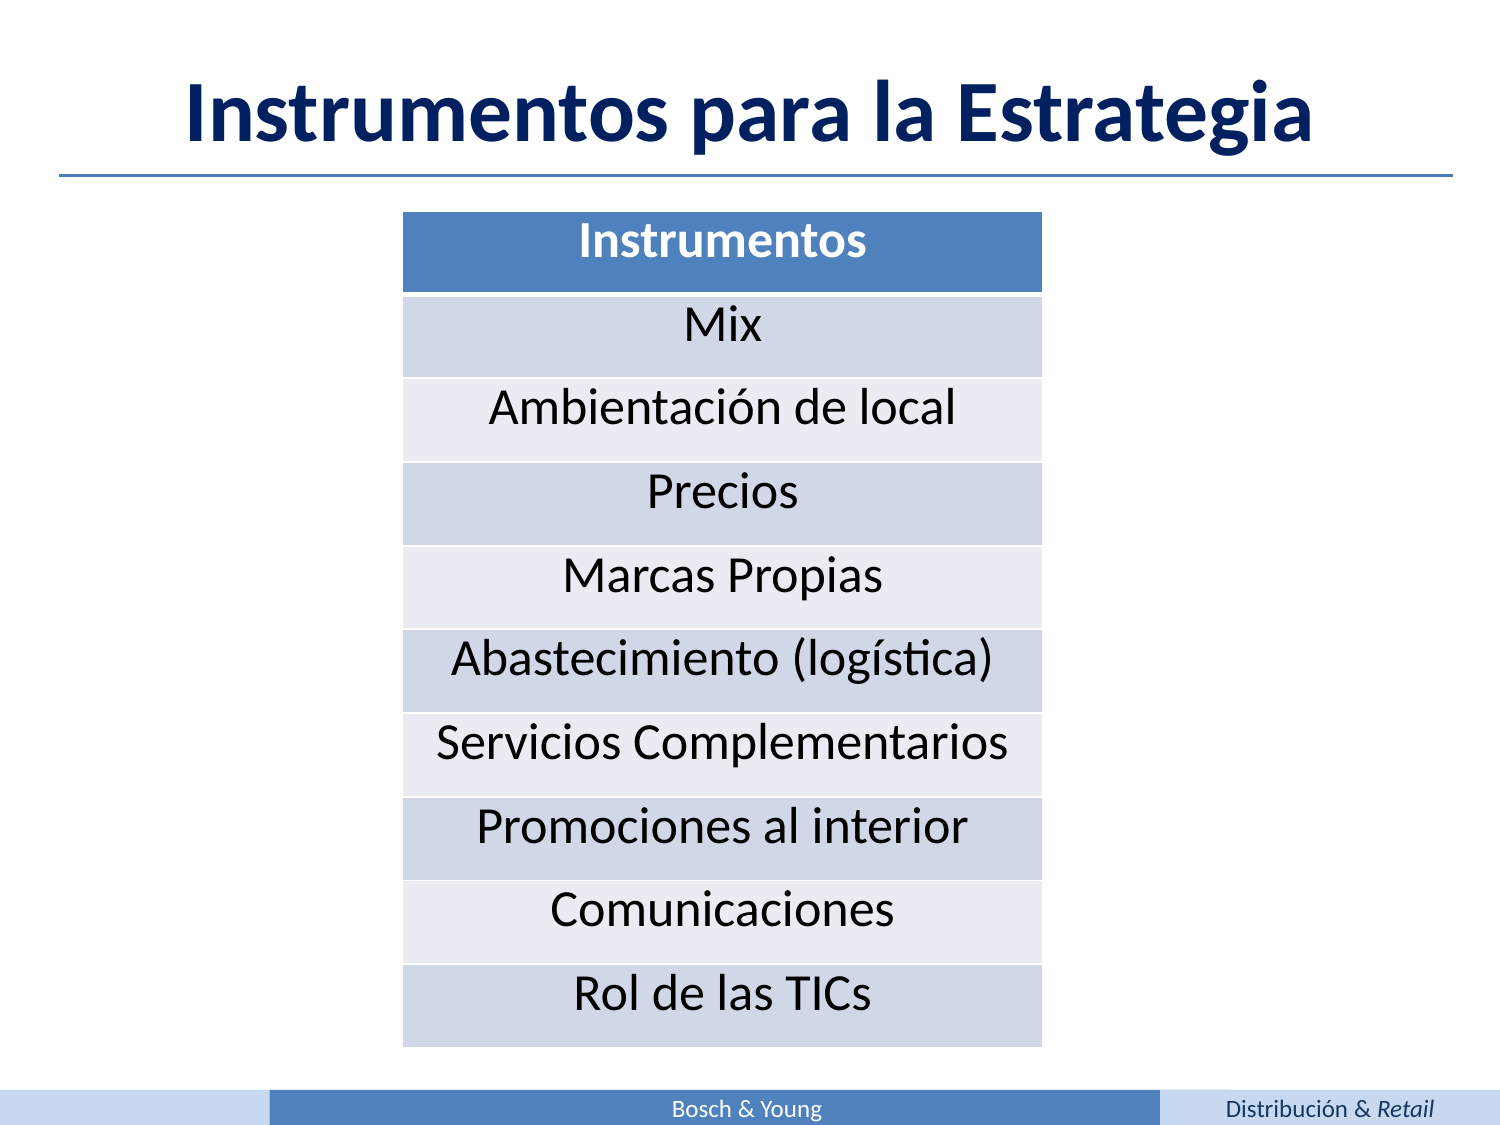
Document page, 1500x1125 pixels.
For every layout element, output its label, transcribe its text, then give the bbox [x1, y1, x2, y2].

text_box Bosch & Young [272, 1088, 1158, 1125]
table_cell Comunicaciones [403, 881, 1042, 963]
table_cell Servicios Complementarios [403, 714, 1042, 796]
text_box [0, 1088, 272, 1125]
table_header Instrumentos [403, 212, 1042, 292]
table_cell Mix [403, 297, 1042, 377]
table_cell Precios [403, 463, 1042, 545]
table_cell Abastecimiento (logística) [403, 630, 1042, 712]
text_box Distribución & Retail [1158, 1088, 1500, 1125]
table_cell Promociones al interior [403, 798, 1042, 880]
table_cell Marcas Propias [403, 547, 1042, 628]
text_box Instrumentos para la Estrategia [35, 46, 1465, 167]
table_cell Ambientación de local [403, 379, 1042, 461]
table_cell Rol de las TICs [403, 965, 1042, 1047]
